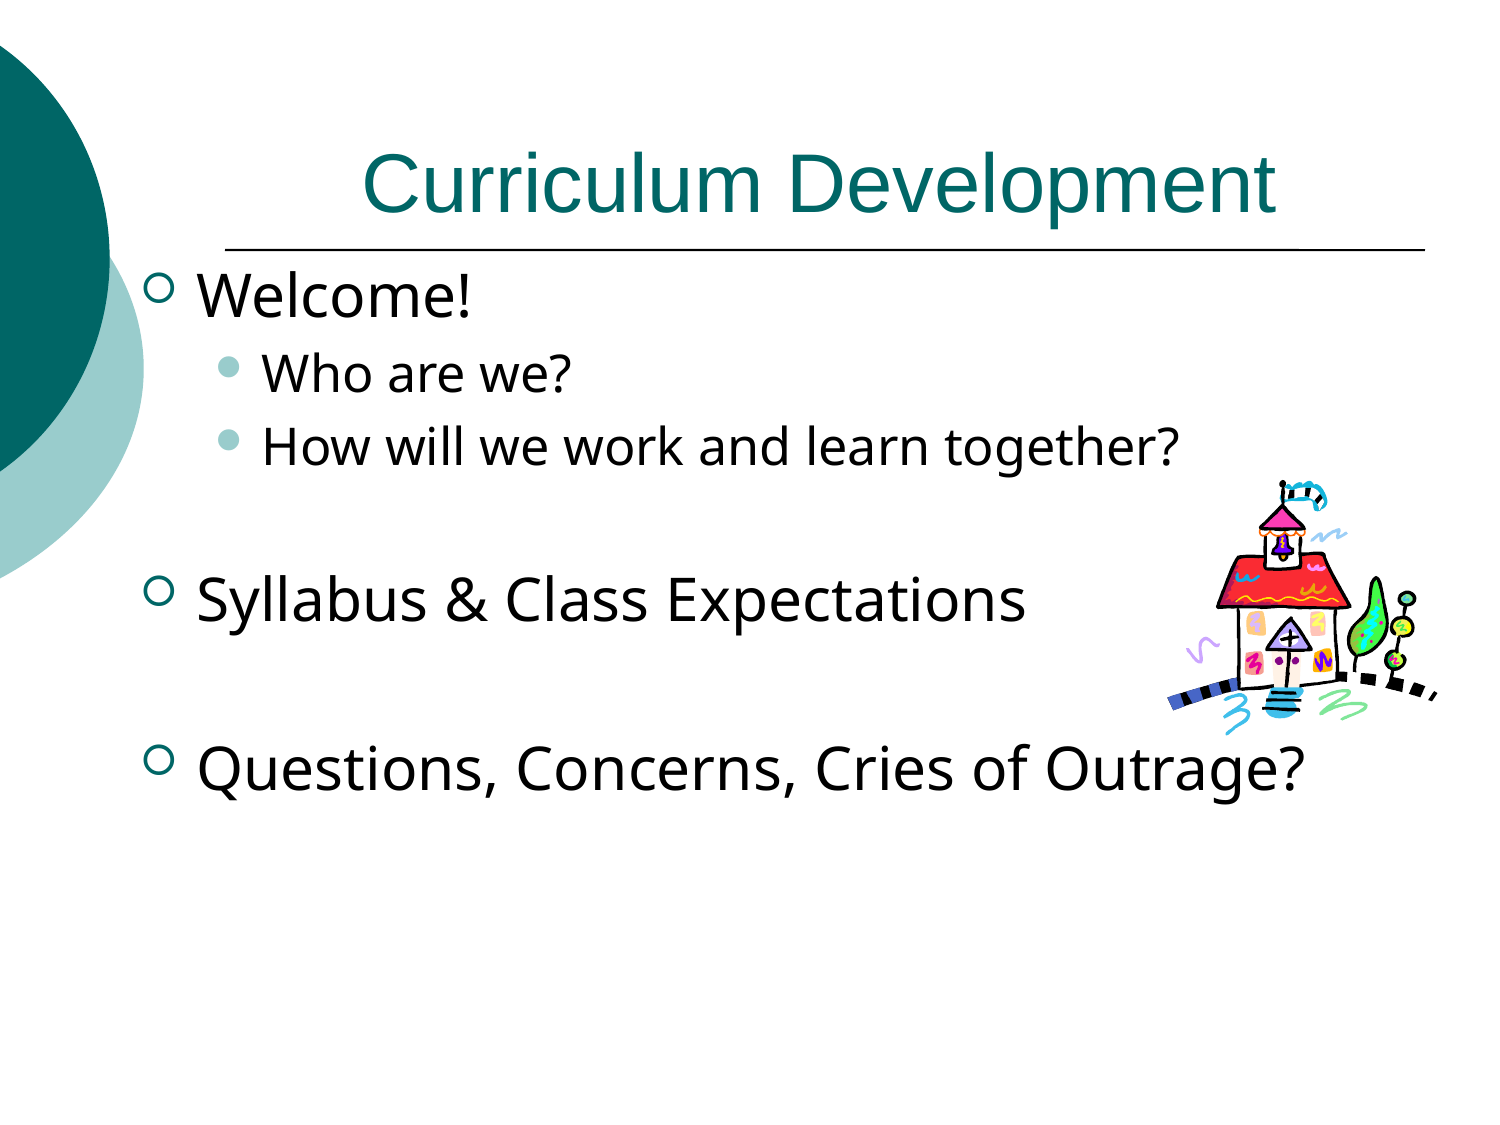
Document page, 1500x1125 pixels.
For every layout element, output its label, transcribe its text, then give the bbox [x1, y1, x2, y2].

title Curriculum Development [224, 49, 1425, 238]
picture [1162, 474, 1443, 741]
list Welcome! Who are we? How will we work and learn together? Syllabus & Class Expectations Questions, Concerns, Cries of Outrage? [124, 249, 1462, 1002]
